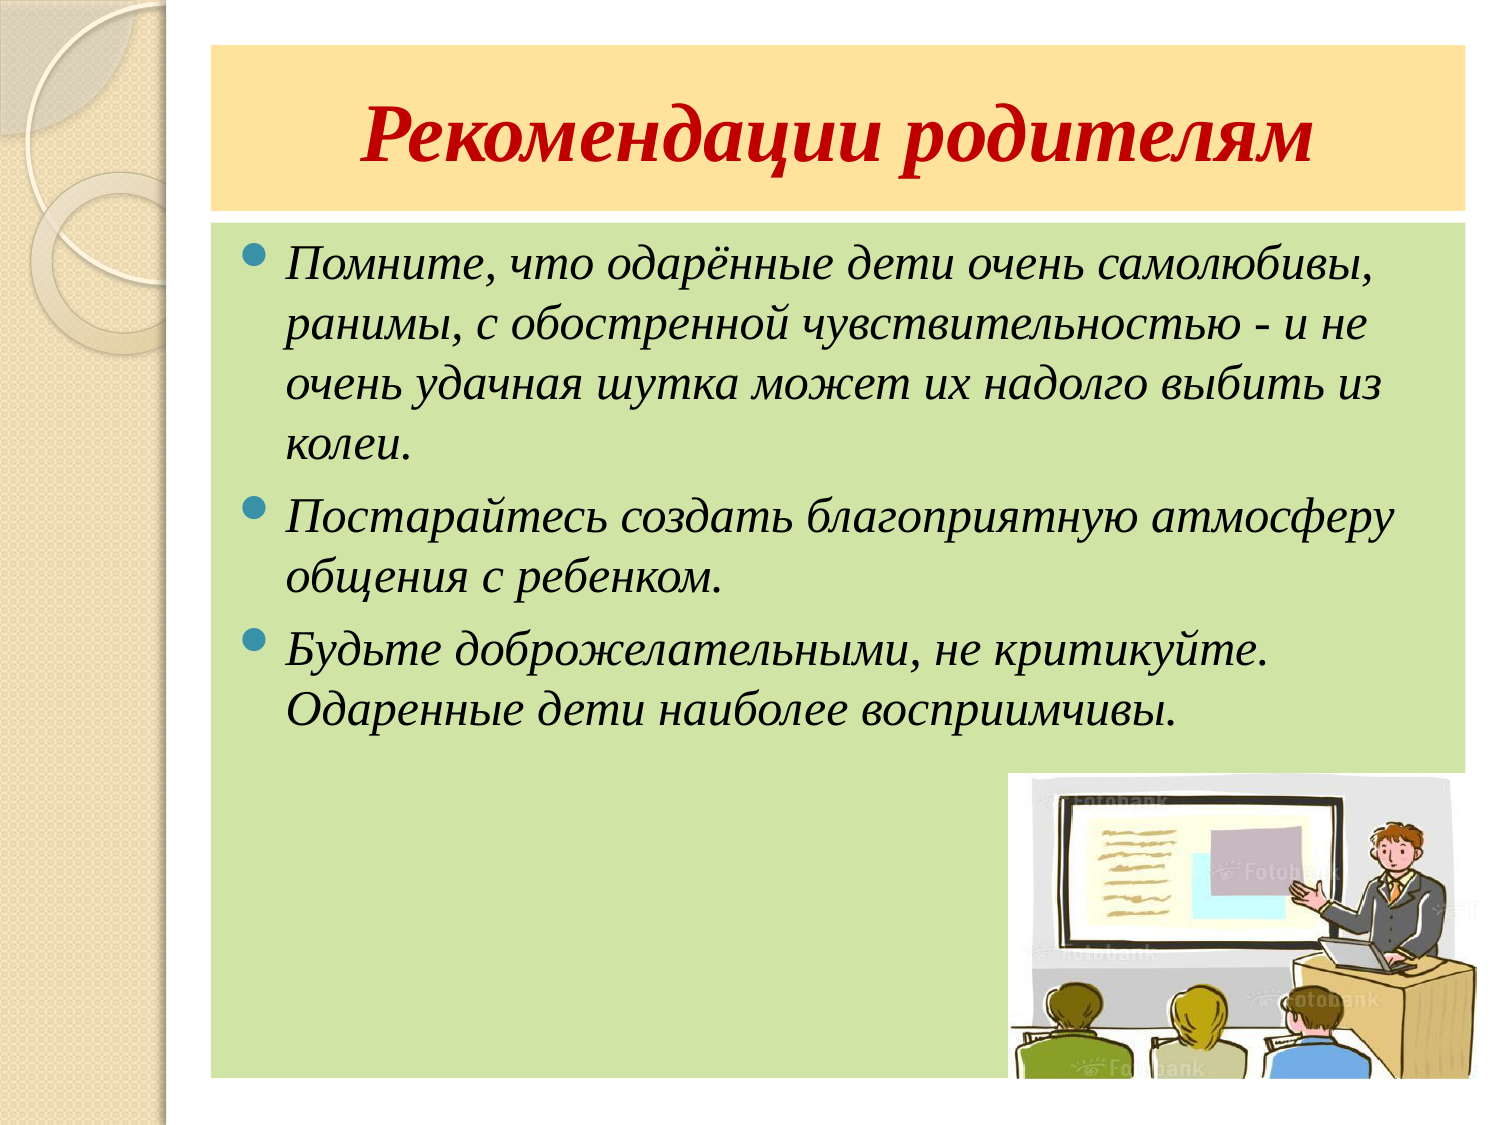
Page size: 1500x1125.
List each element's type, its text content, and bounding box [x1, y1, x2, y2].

title Рекомендации родителям [210, 45, 1466, 211]
list Помните, что одарённые дети очень самолюбивы, ранимы, с обостренной чувствительностью - и не очень удачная шутка может их надолго выбить из колеи. Постарайтесь создать благоприятную атмосферу общения с ребенком. Будьте доброжелательными, не критикуйте. Одаренные дети наиболее восприимчивы. [210, 222, 1466, 1079]
picture [1008, 773, 1477, 1080]
